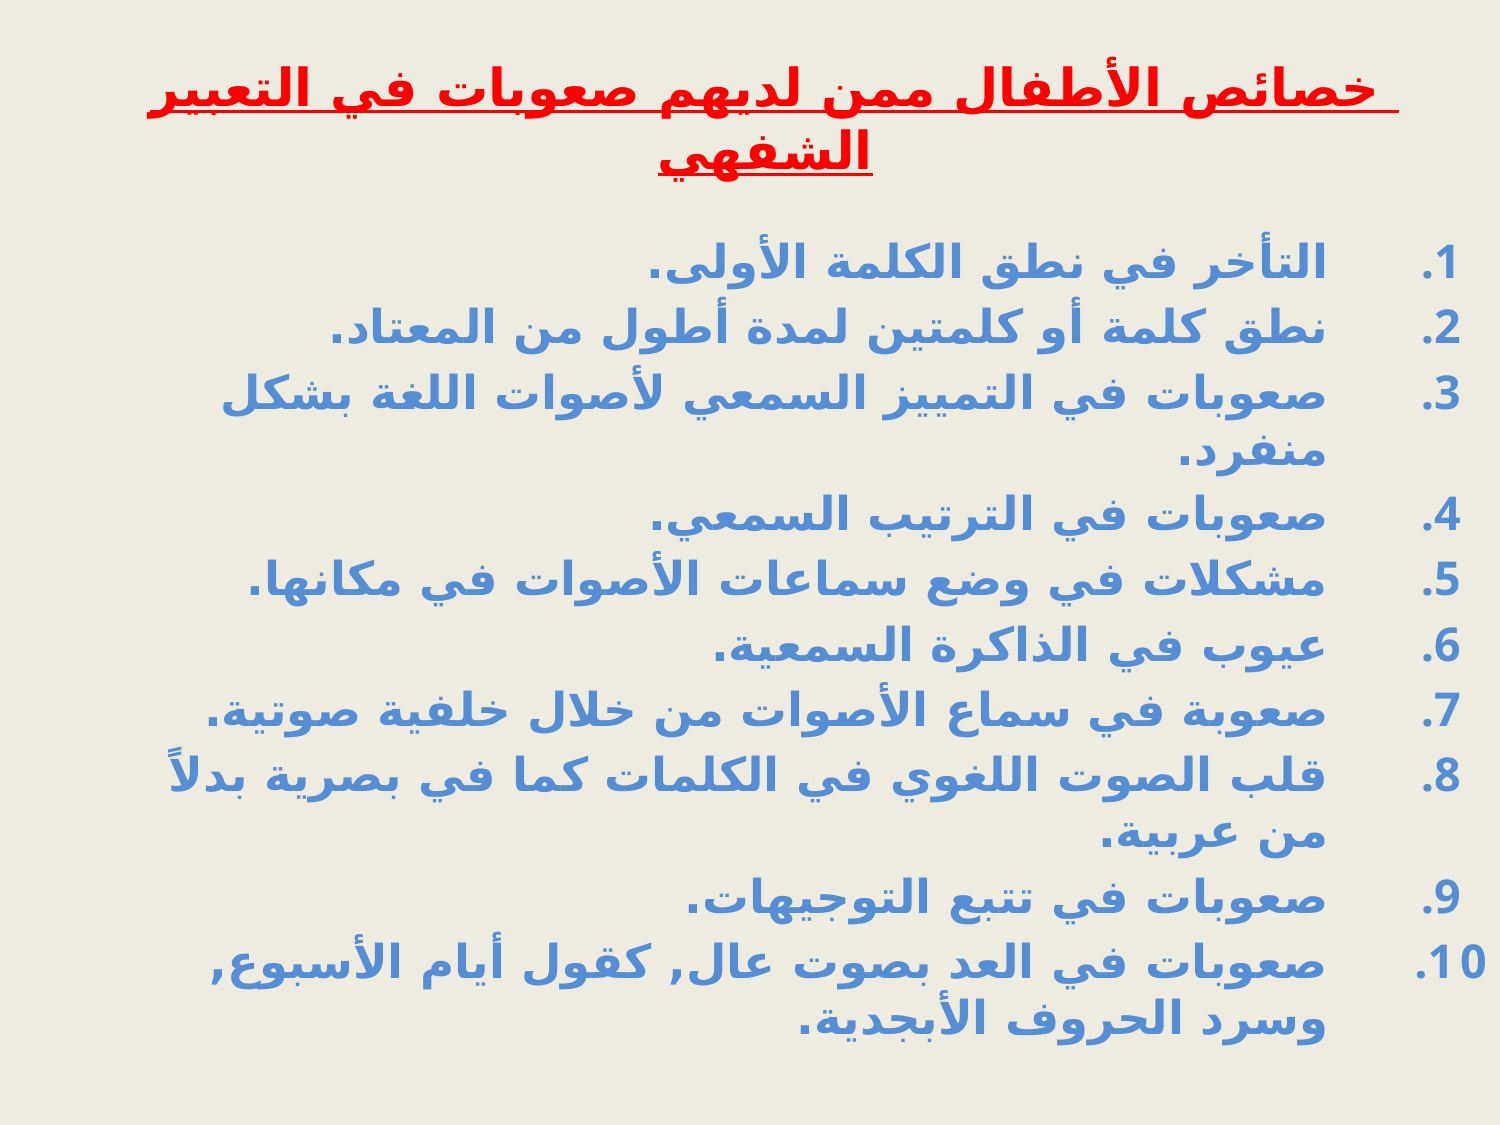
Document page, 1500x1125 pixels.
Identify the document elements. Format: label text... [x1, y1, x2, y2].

subtitle التأخر في نطق الكلمة الأولى. نطق كلمة أو كلمتين لمدة أطول من المعتاد. صعوبات في التمييز السمعي لأصوات اللغة بشكل منفرد. صعوبات في الترتيب السمعي. مشكلات في وضع سماعات الأصوات في مكانها. عيوب في الذاكرة السمعية. صعوبة في سماع الأصوات من خلال خلفية صوتية. قلب الصوت اللغوي في الكلمات كما في بصرية بدلاً من عربية. صعوبات في تتبع التوجيهات. صعوبات في العد بصوت عال, كقول أيام الأسبوع, وسرد الحروف الأبجدية. [82, 199, 1442, 1079]
title خصائص الأطفال ممن لديهم صعوبات في التعبير الشفهي [112, 46, 1418, 188]
